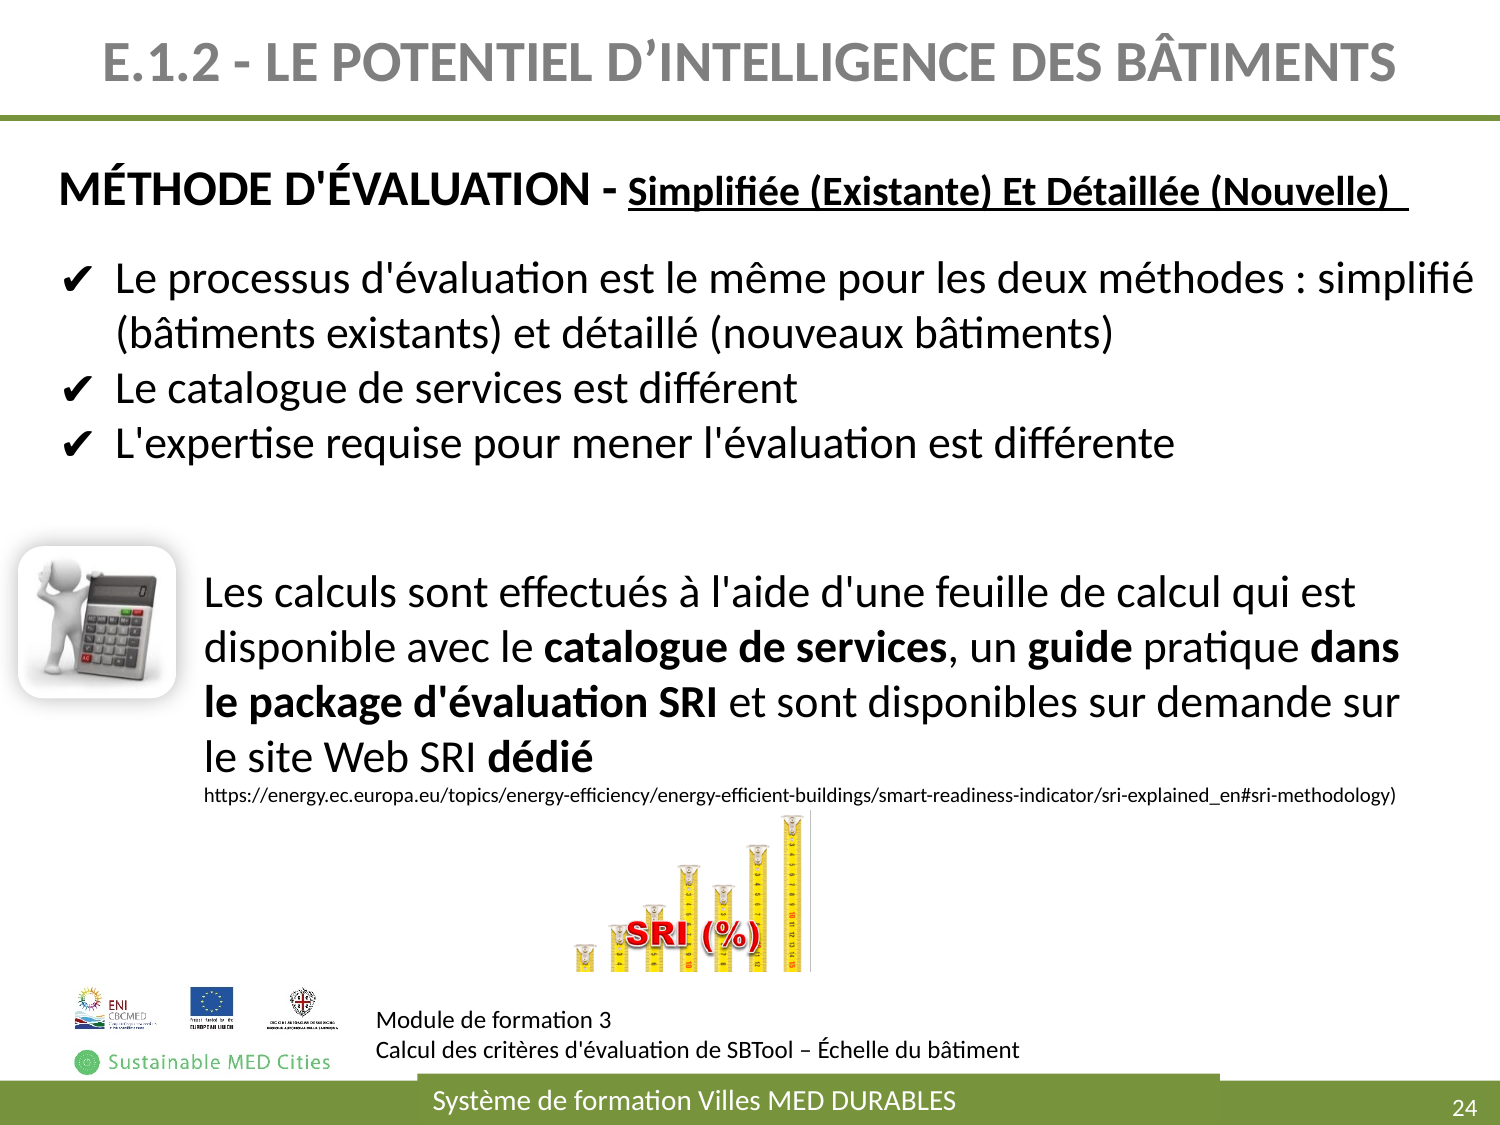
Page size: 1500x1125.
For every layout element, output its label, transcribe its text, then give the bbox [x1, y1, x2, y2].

picture [537, 810, 850, 972]
text_box Le processus d'évaluation est le même pour les deux méthodes : simplifié (bâtiments existants) et détaillé (nouveaux bâtiments) Le catalogue de services est différent L'expertise requise pour mener l'évaluation est différente [43, 239, 1493, 475]
text_box Module de formation 3 Calcul des critères d'évaluation de SBTool – Échelle du bâtiment [360, 996, 1301, 1072]
picture [62, 978, 356, 1080]
slide_number 24 [1142, 1076, 1493, 1125]
text_box Les calculs sont effectués à l'aide d'une feuille de calcul qui est disponible avec le catalogue de services, un guide pratique dans le package d'évaluation SRI et sont disponibles sur demande sur le site Web SRI dédié https://energy.ec.europa.eu/topics/energy-efficiency/energy-efficient-buildings/smart-readiness-indicator/sri-explained_en#sri-methodology) [188, 554, 1452, 815]
text_box MÉTHODE D'ÉVALUATION - Simplifiée (Existante) Et Détaillée (Nouvelle) [43, 147, 1500, 235]
picture [17, 545, 177, 699]
text_box Système de formation Villes MED DURABLES [417, 1073, 1220, 1124]
title E.1.2 - LE POTENTIEL D’INTELLIGENCE DES BÂTIMENTS [0, 0, 1500, 117]
